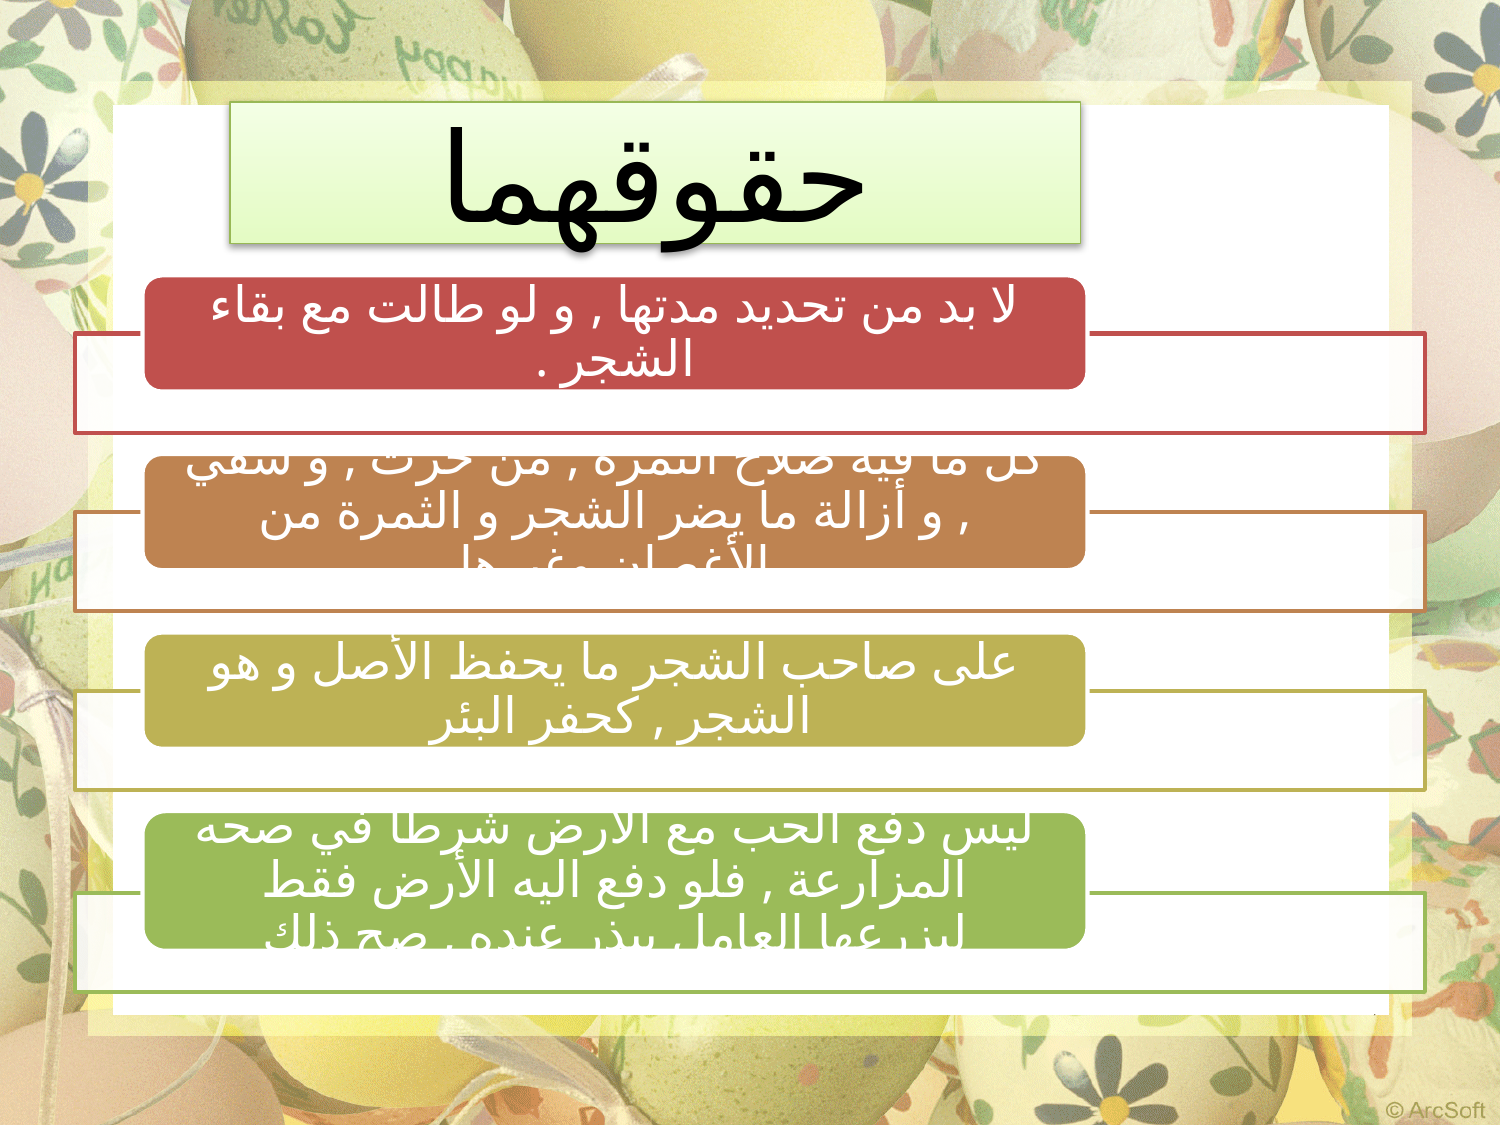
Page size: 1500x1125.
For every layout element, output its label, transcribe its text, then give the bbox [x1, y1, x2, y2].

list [74, 262, 1426, 1006]
picture [0, 0, 1500, 1125]
title حقوقهما [229, 101, 1081, 244]
